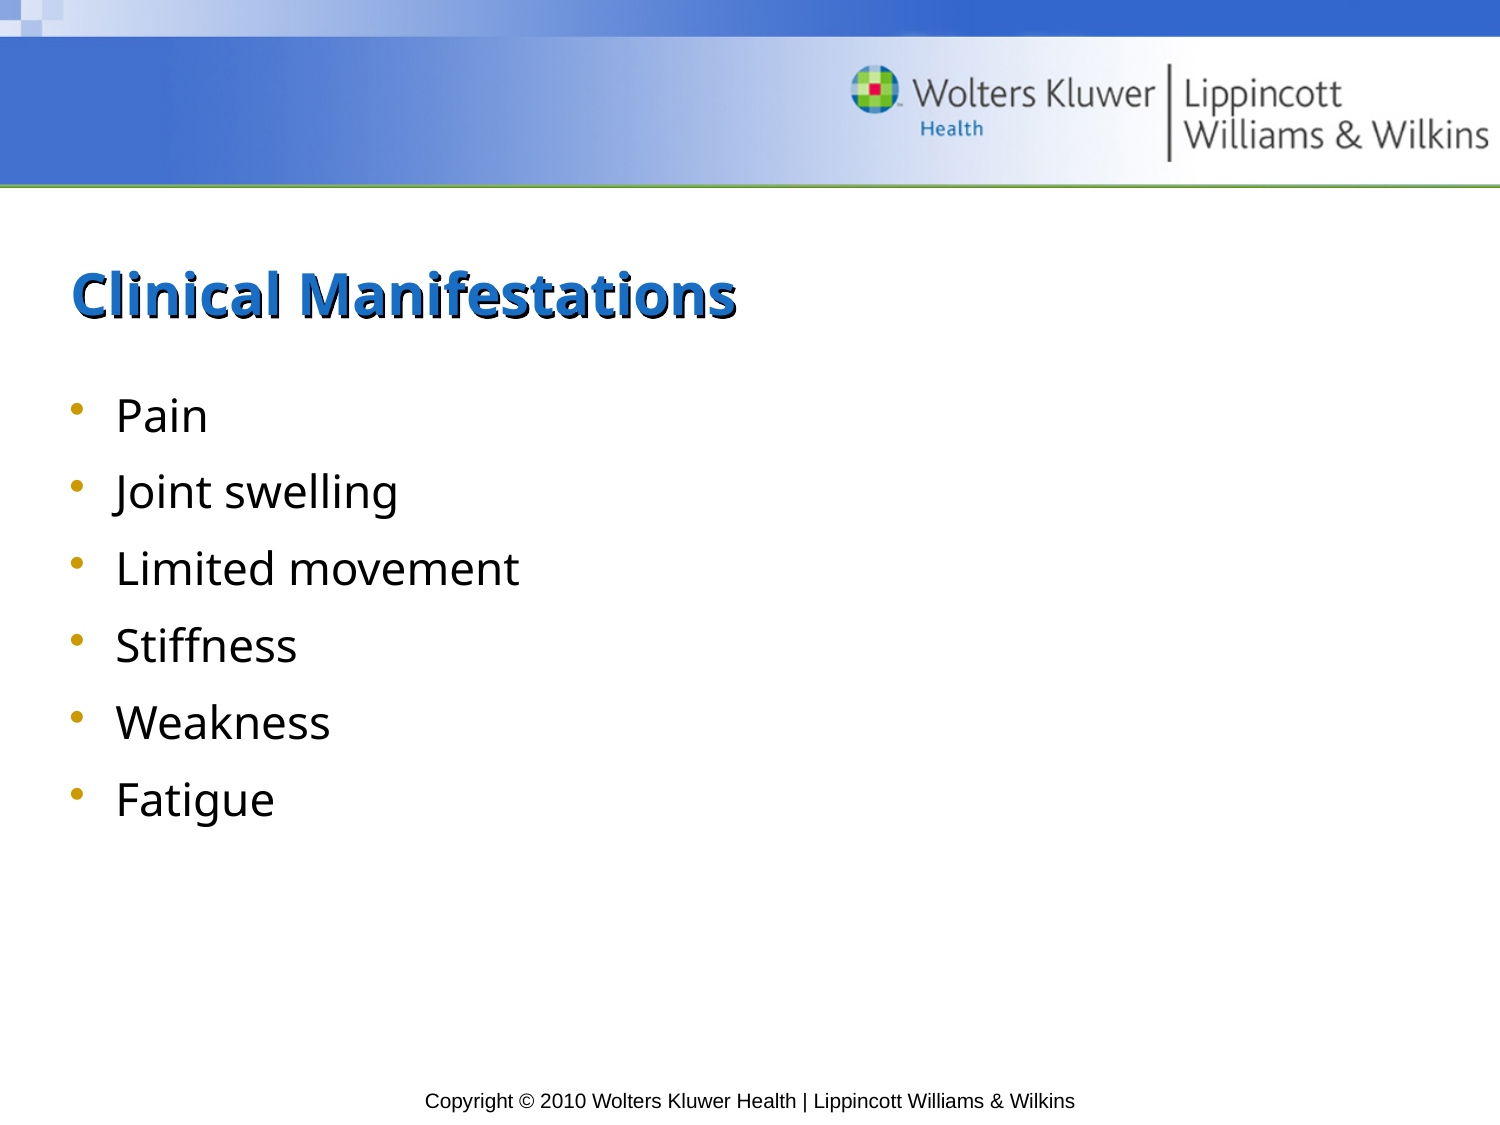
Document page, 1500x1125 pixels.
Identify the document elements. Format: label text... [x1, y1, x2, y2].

title Clinical Manifestations [70, 264, 1470, 329]
list Pain Joint swelling Limited movement Stiffness Weakness Fatigue [53, 384, 1468, 1088]
picture [0, 0, 1500, 188]
